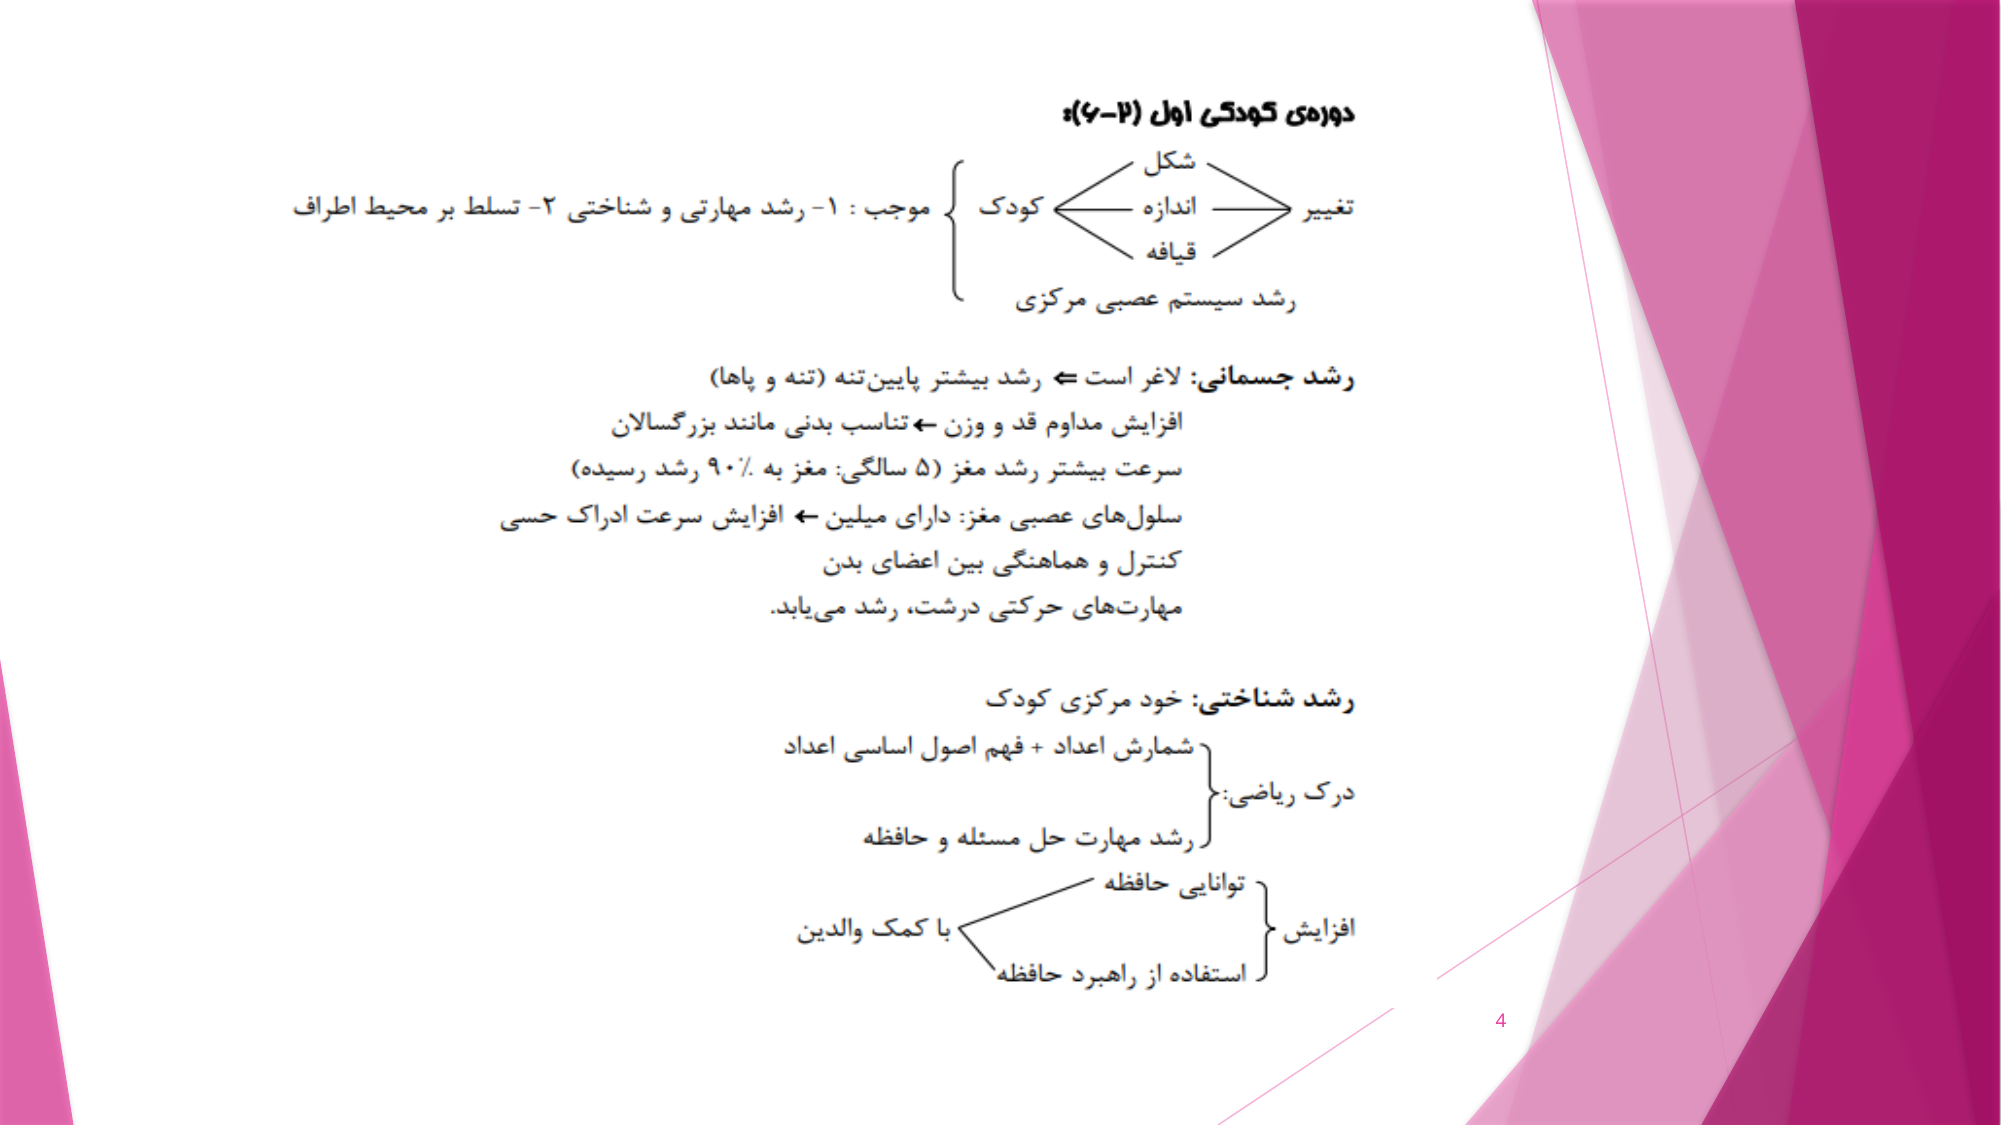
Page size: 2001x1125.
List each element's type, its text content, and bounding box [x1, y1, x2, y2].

slide_number 4 [1409, 991, 1522, 1051]
picture [238, 41, 1437, 1008]
